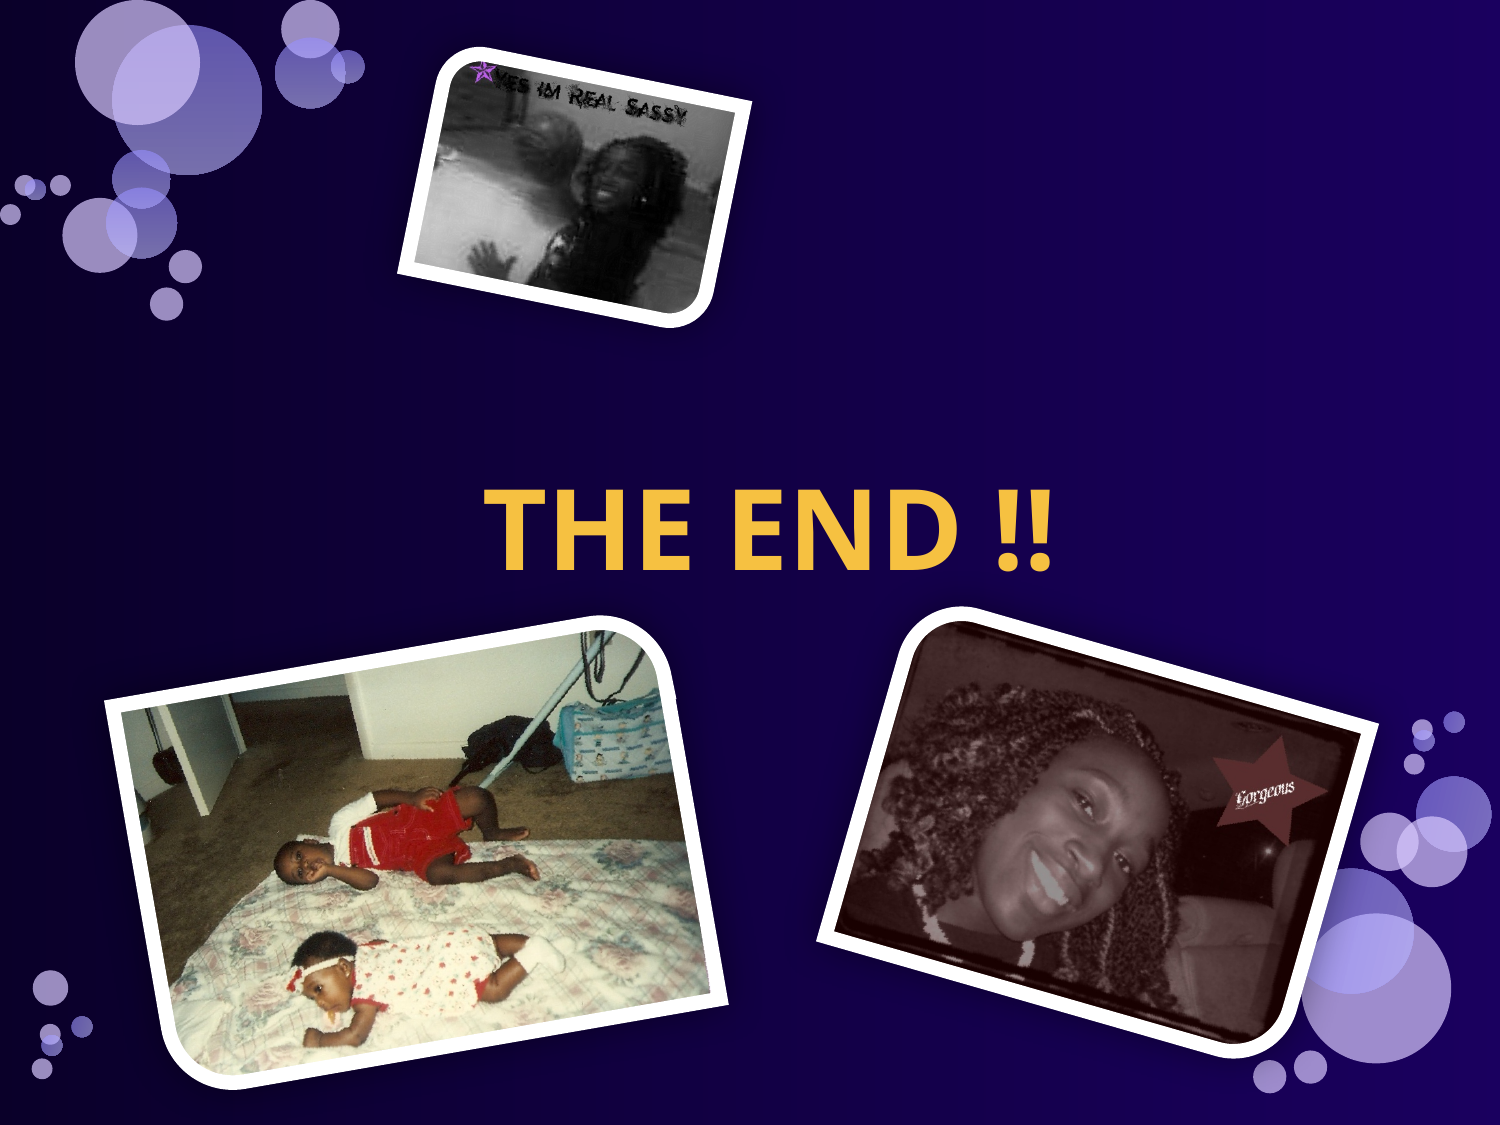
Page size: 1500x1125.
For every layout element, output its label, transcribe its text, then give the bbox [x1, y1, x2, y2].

picture [415, 62, 734, 313]
picture [837, 622, 1360, 1043]
picture [122, 576, 711, 1125]
text_box THE END !! [467, 449, 1073, 600]
